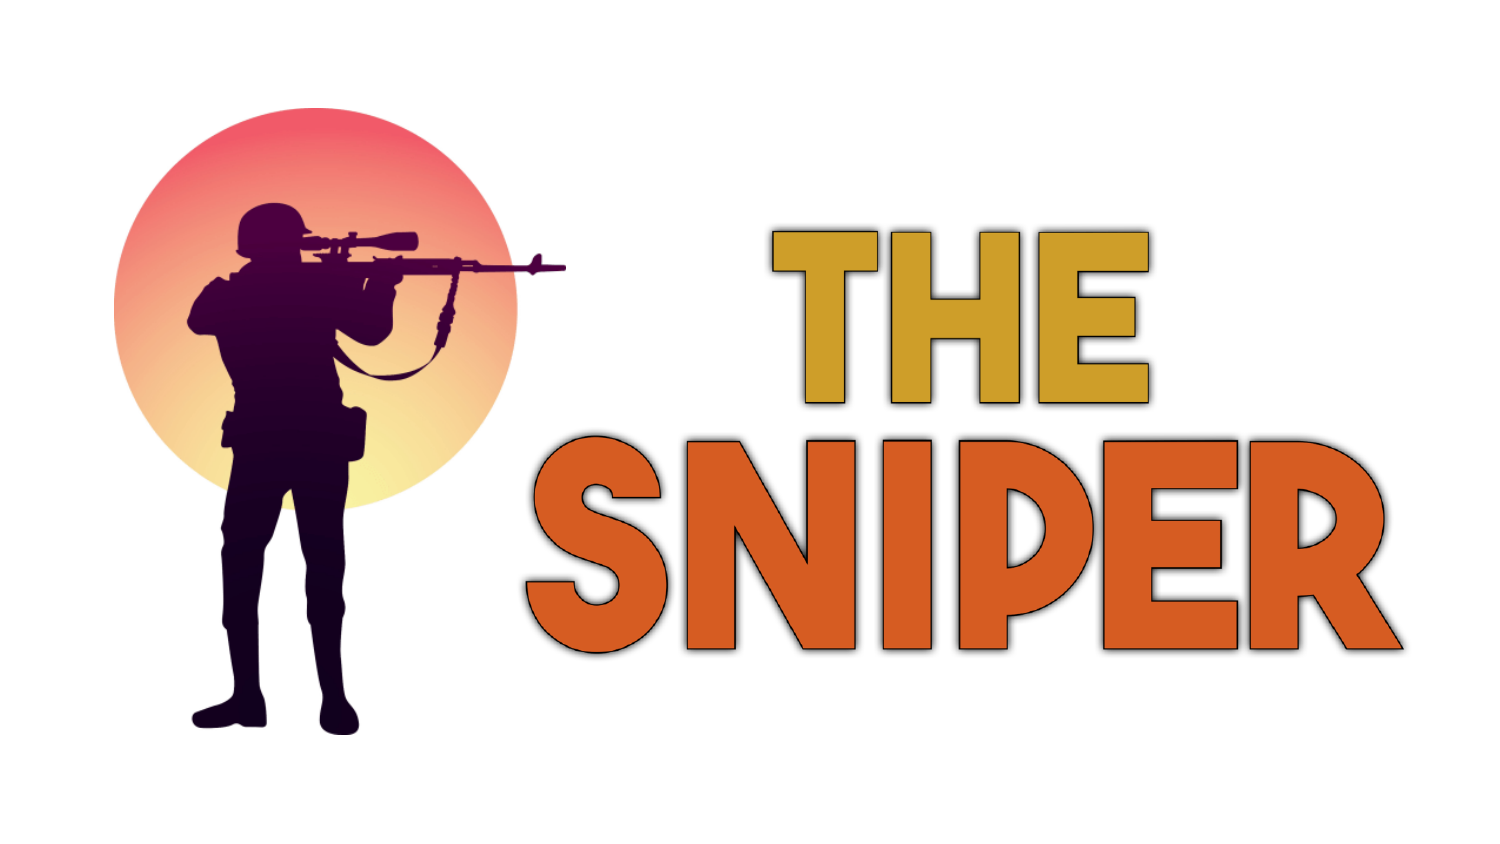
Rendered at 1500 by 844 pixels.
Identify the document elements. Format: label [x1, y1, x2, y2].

picture [114, 108, 1441, 735]
